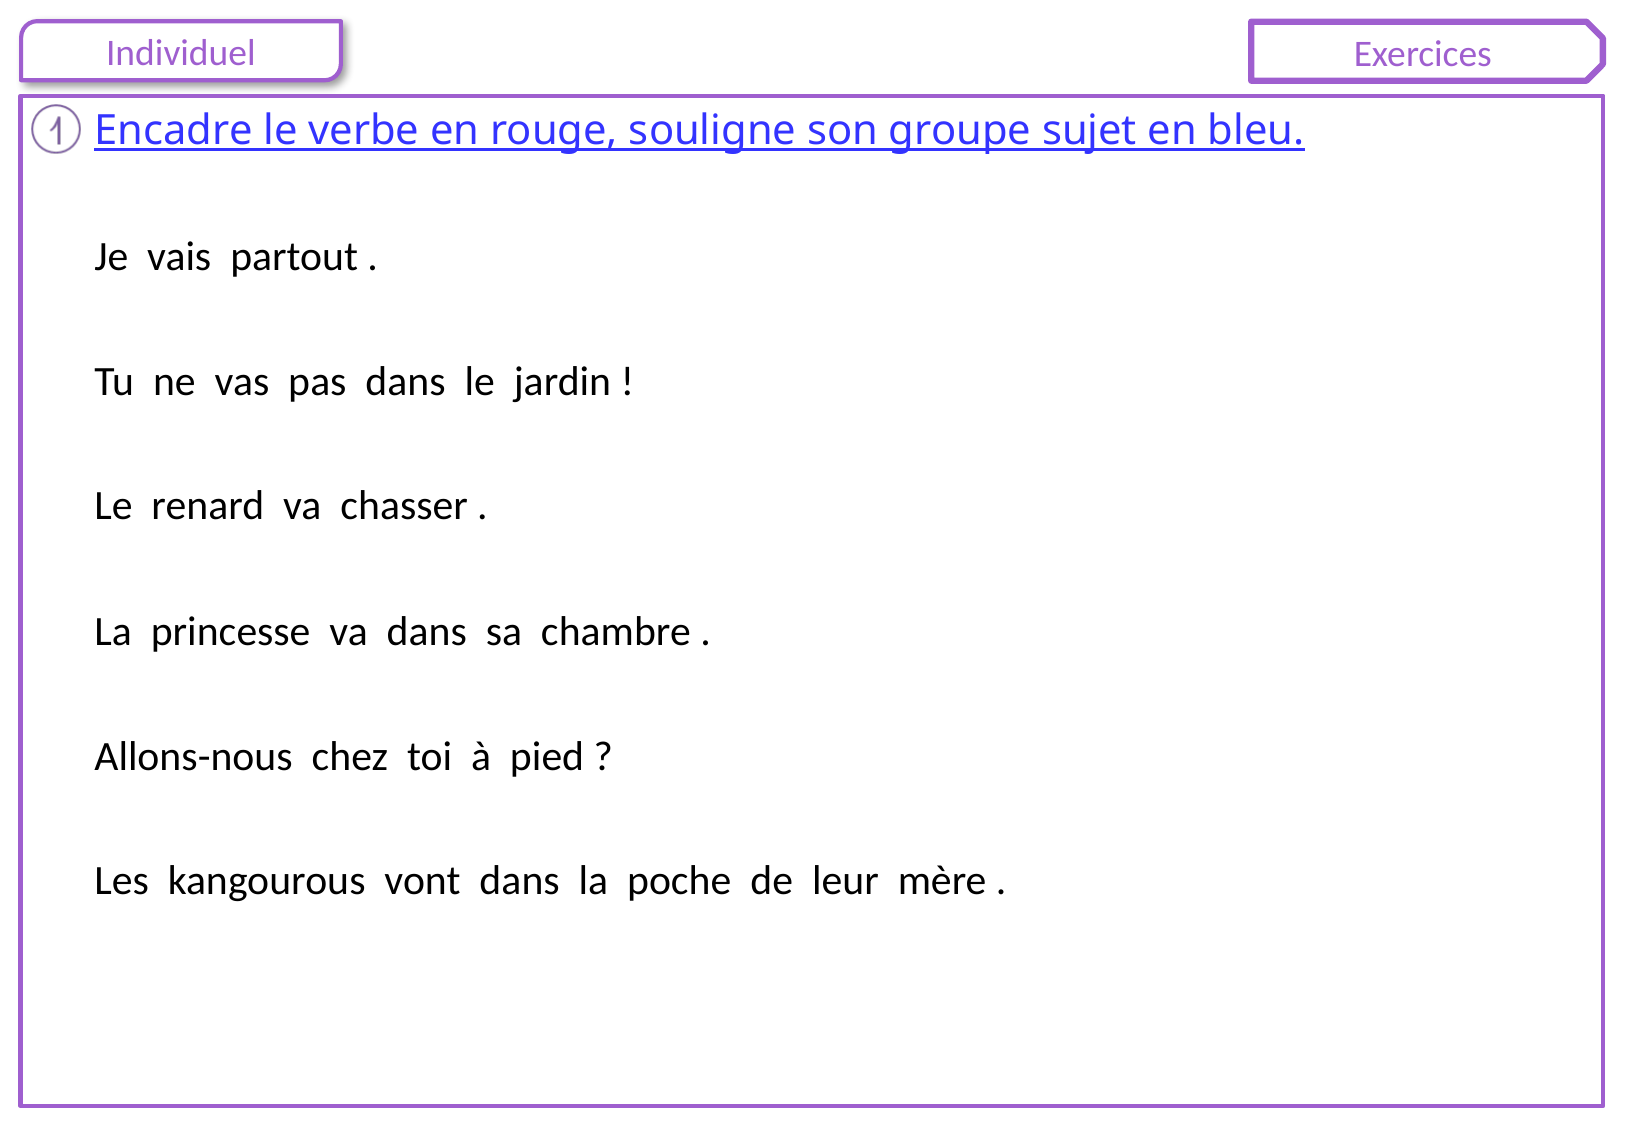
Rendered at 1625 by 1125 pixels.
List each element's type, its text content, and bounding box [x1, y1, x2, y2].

picture [20, 95, 98, 193]
list Encadre le verbe en rouge, souligne son groupe sujet en bleu. Je vais partout . Tu ne vas pas dans le jardin ! Le renard va chasser . La princesse va dans sa chambre . Allons-nous chez toi à pied ? Les kangourous vont dans la poche de leur mère . [18, 94, 1605, 1108]
